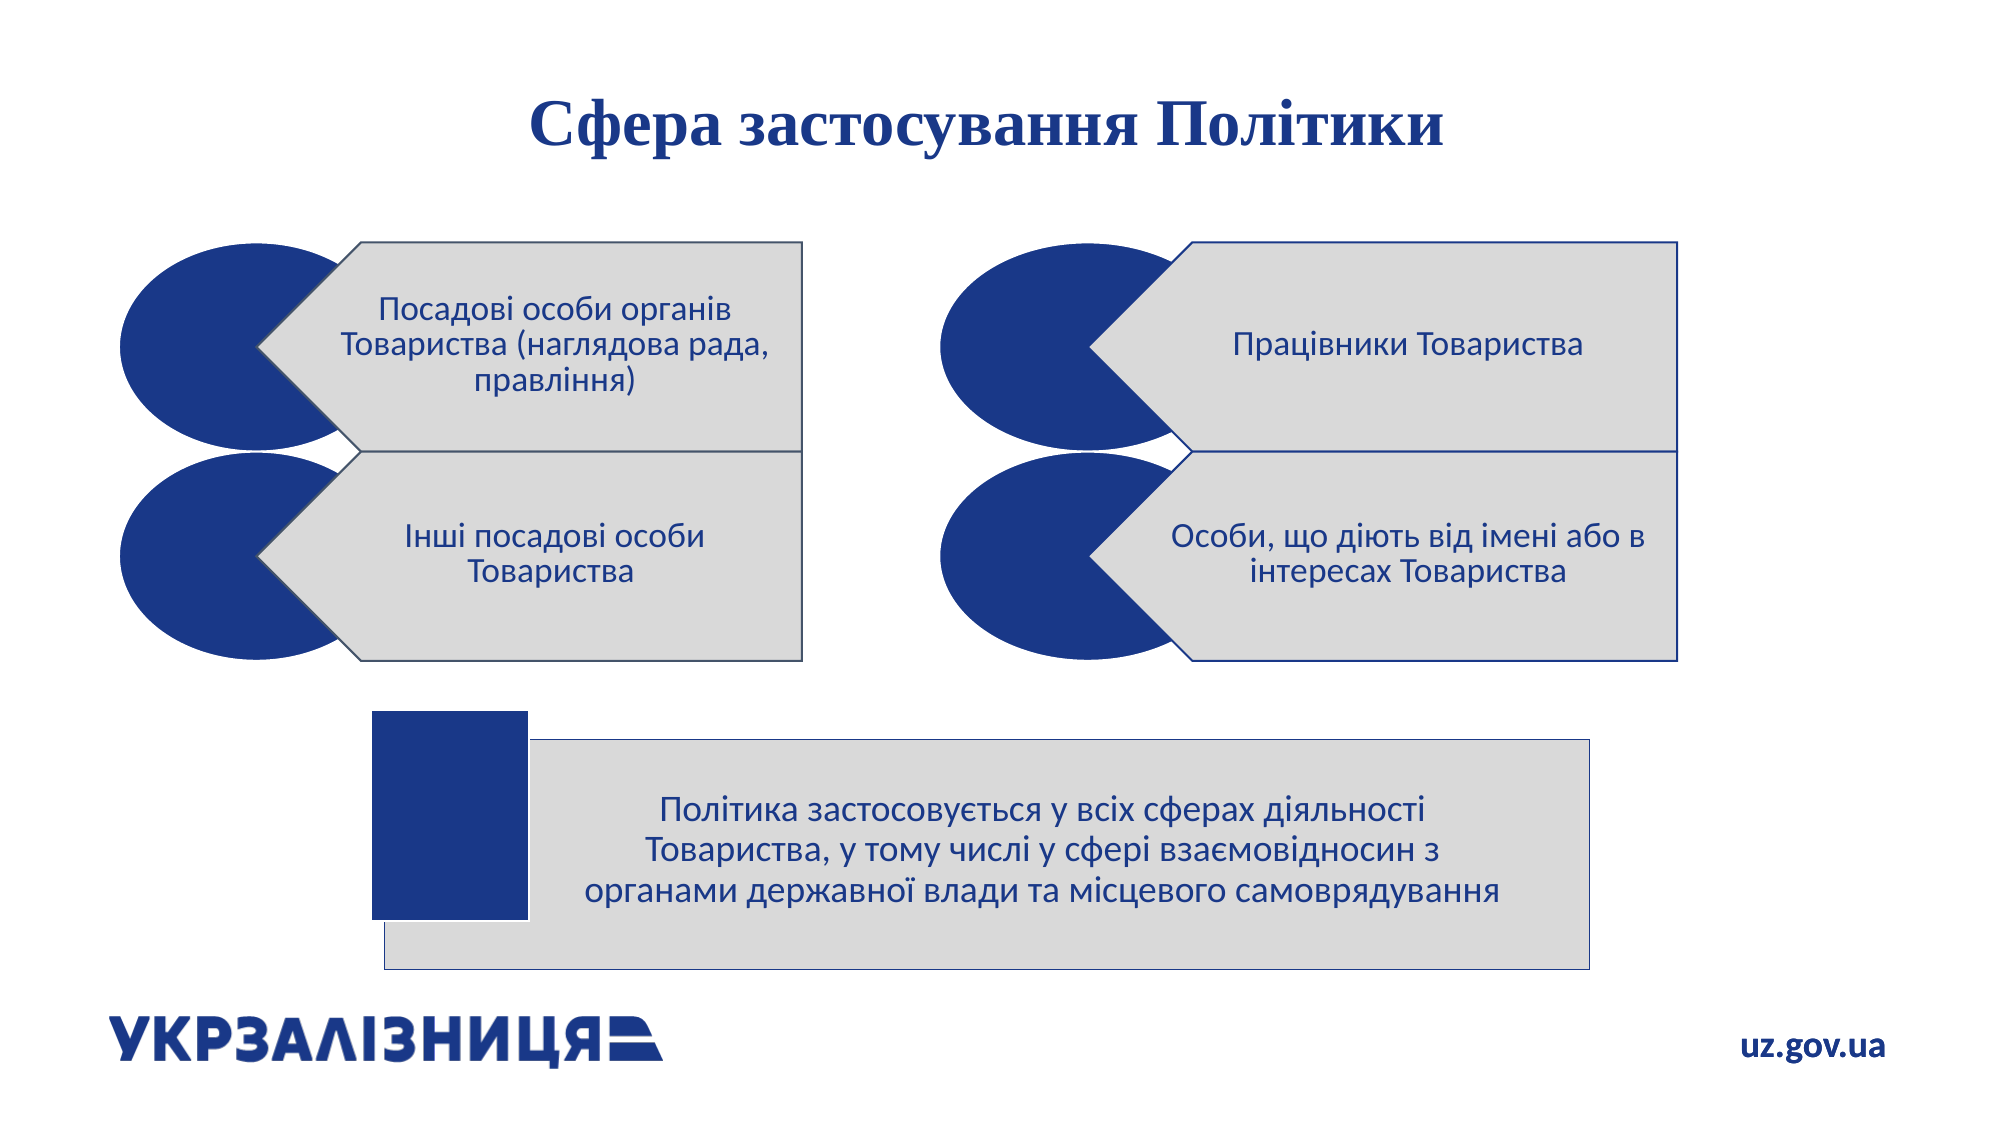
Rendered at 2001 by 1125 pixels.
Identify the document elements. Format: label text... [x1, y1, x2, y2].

text_box [370, 709, 530, 922]
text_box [384, 739, 1590, 970]
picture [108, 1015, 663, 1071]
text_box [939, 242, 1826, 661]
title Сфера застосування Політики [98, 64, 1875, 184]
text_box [118, 242, 939, 661]
